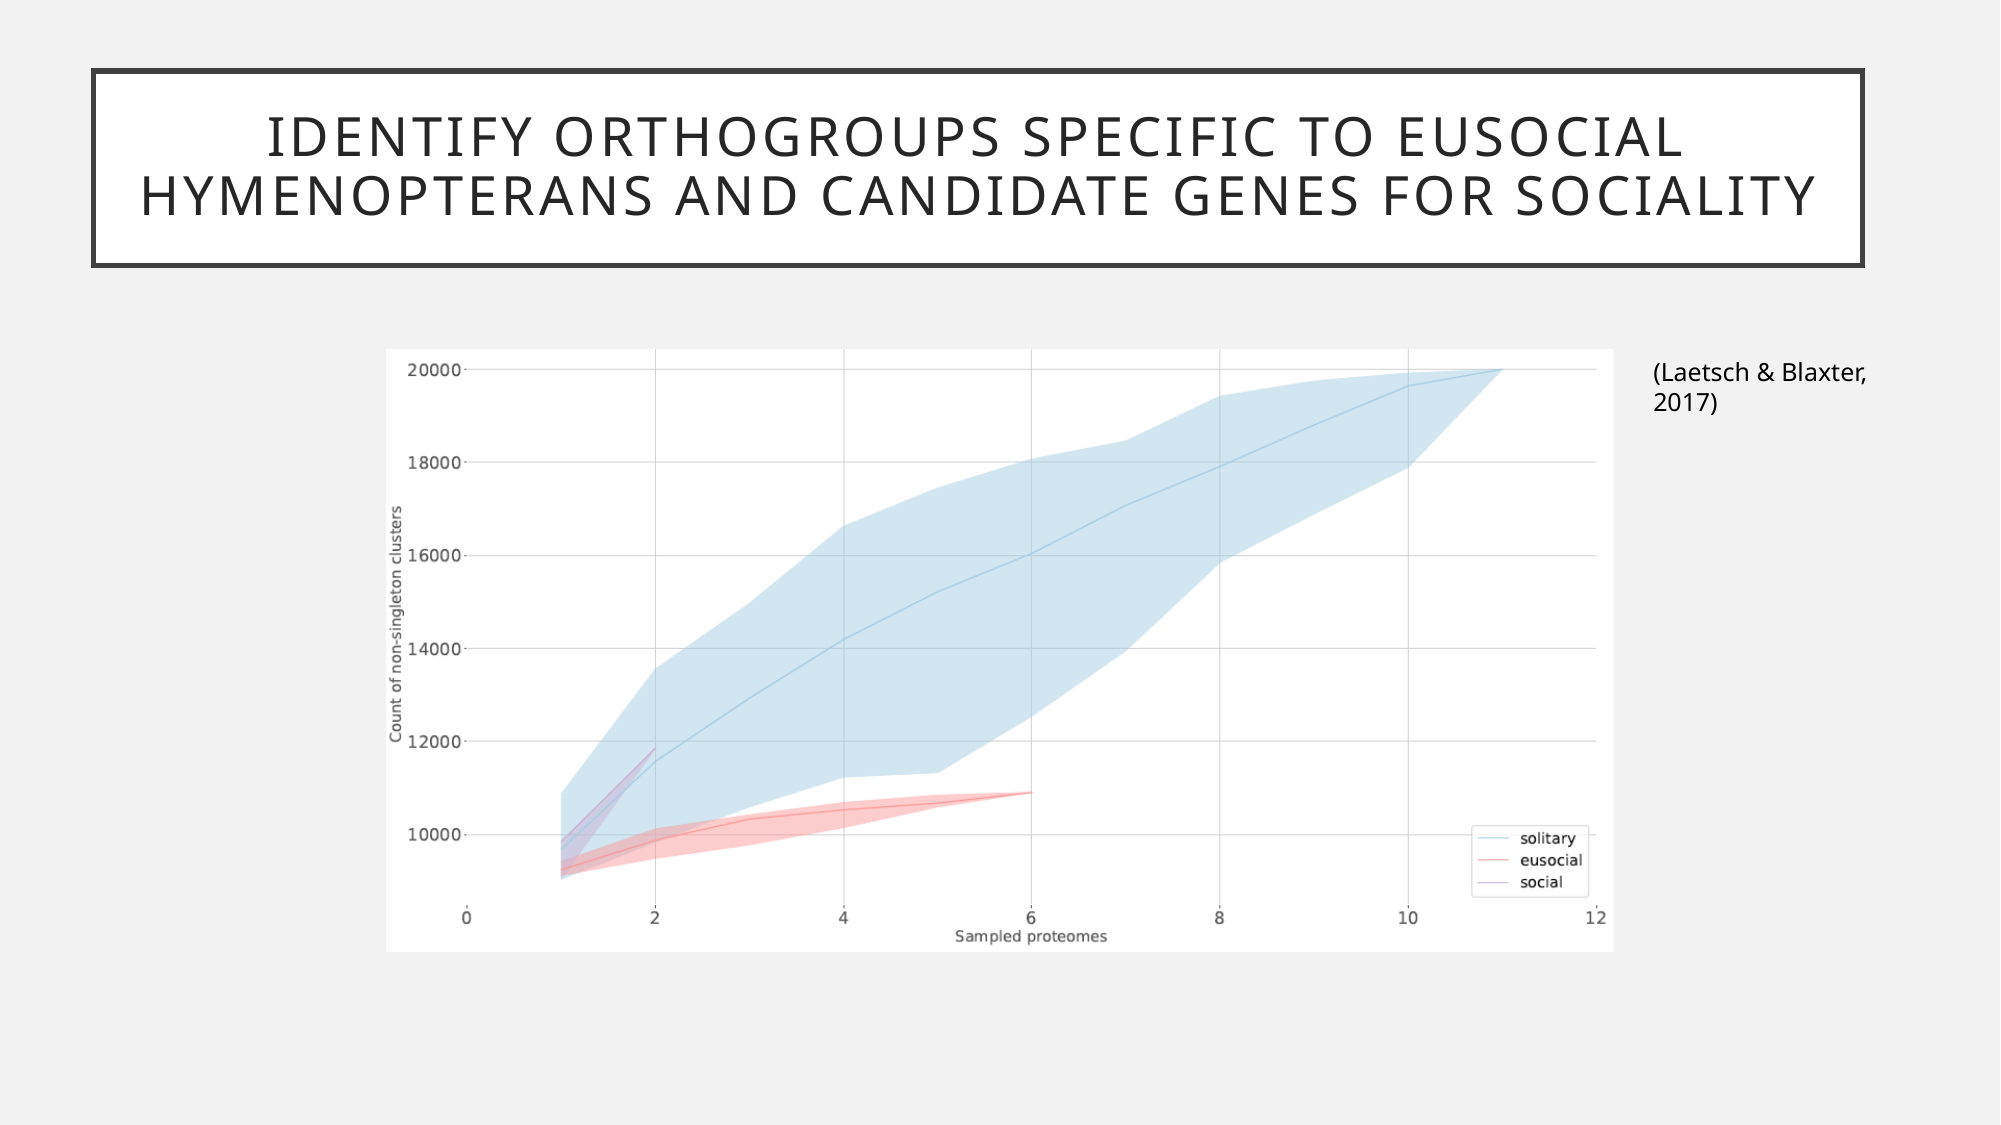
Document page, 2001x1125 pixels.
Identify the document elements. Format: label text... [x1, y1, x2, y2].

title Identify Orthogroups specific to eusocial hymenopterans and candidate genes for sociality [91, 68, 1865, 268]
text_box (Laetsch & Blaxter, 2017) [1638, 349, 1927, 424]
picture [386, 349, 1614, 953]
